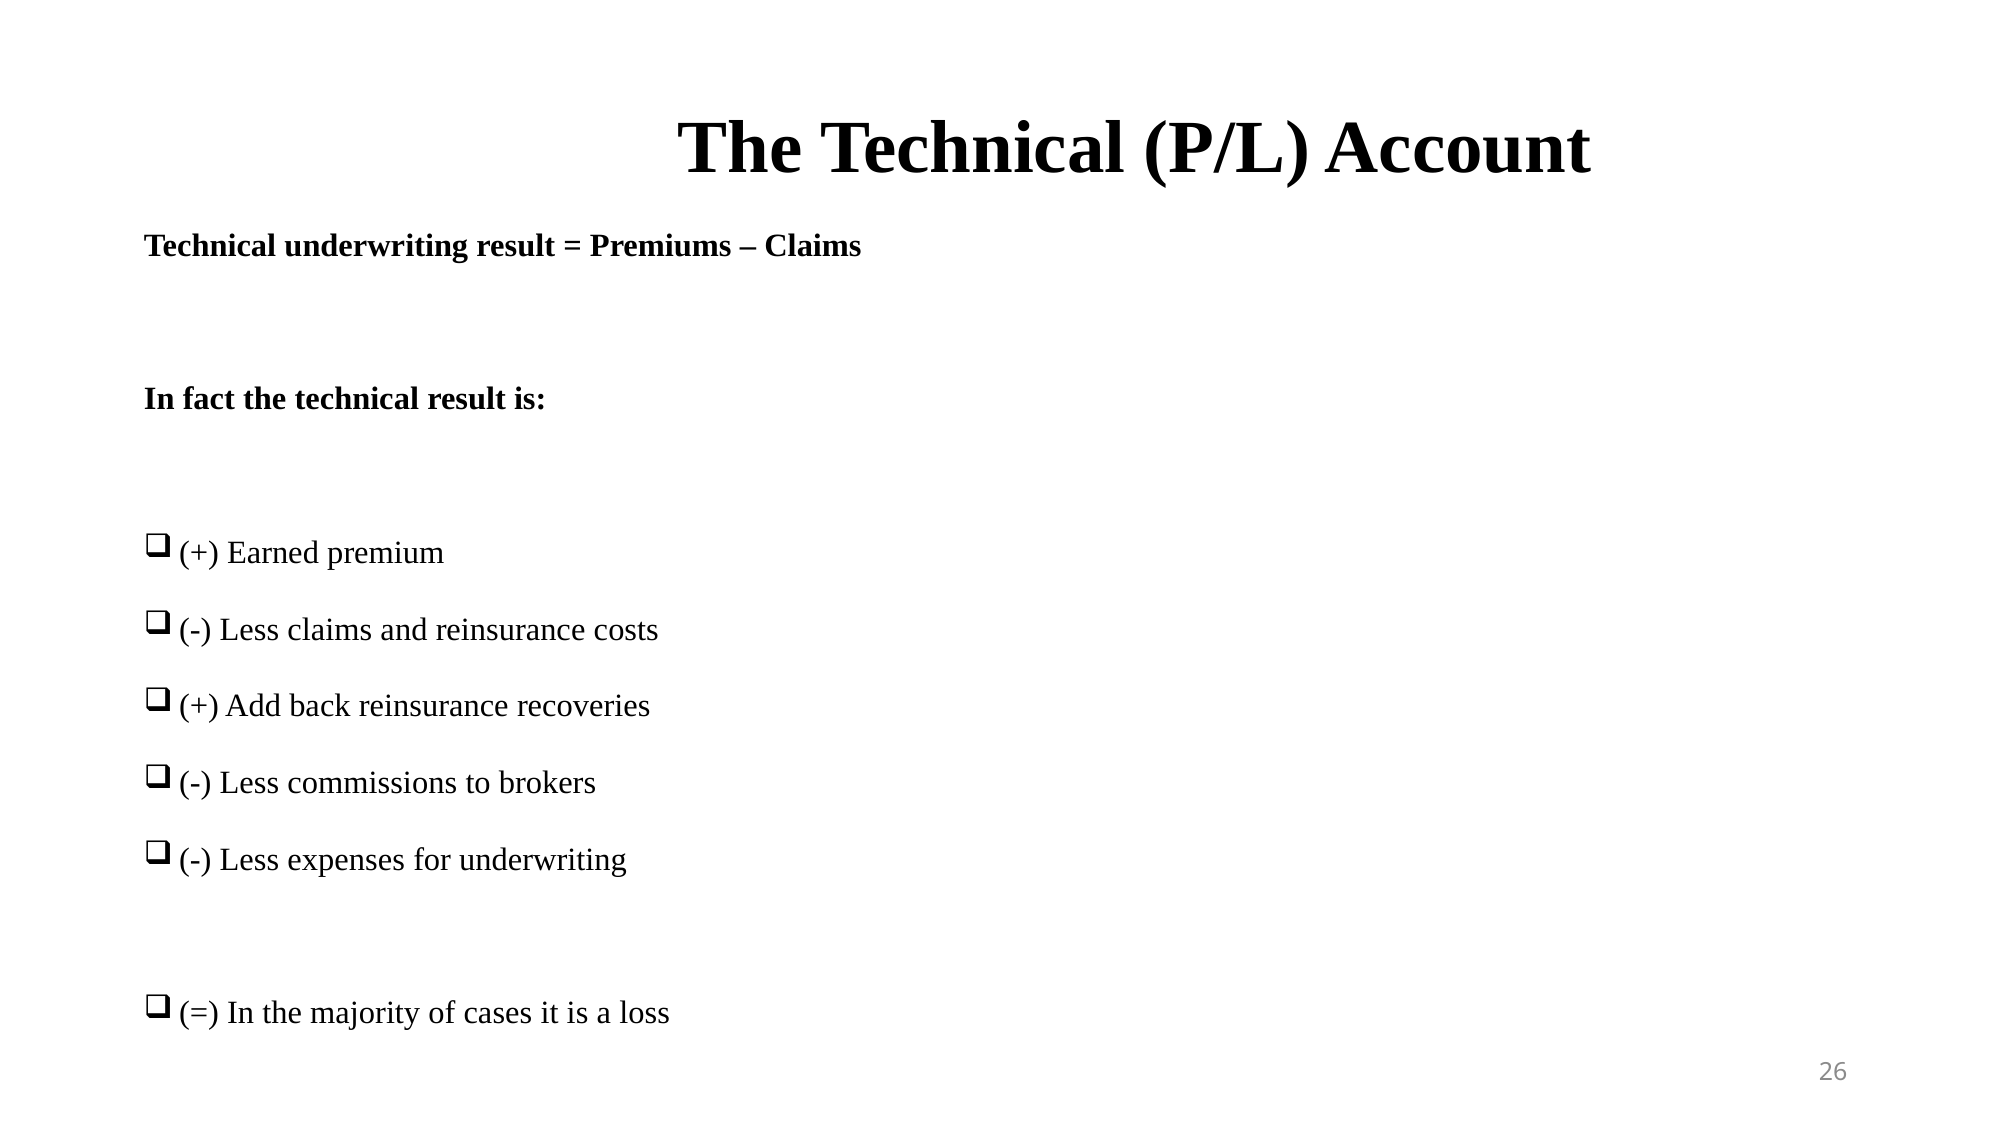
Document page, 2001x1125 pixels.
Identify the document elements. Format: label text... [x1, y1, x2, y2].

title The Technical (P/L) Account [662, 98, 1863, 196]
slide_number 26 [1412, 1042, 1863, 1103]
list Technical underwriting result = Premiums – Claims In fact the technical result is: (+) Earned premium (-) Less claims and reinsurance costs (+) Add back reinsurance recoveries (-) Less commissions to brokers (-) Less expenses for underwriting (=) In the majority of cases it is a loss [128, 196, 1863, 1043]
